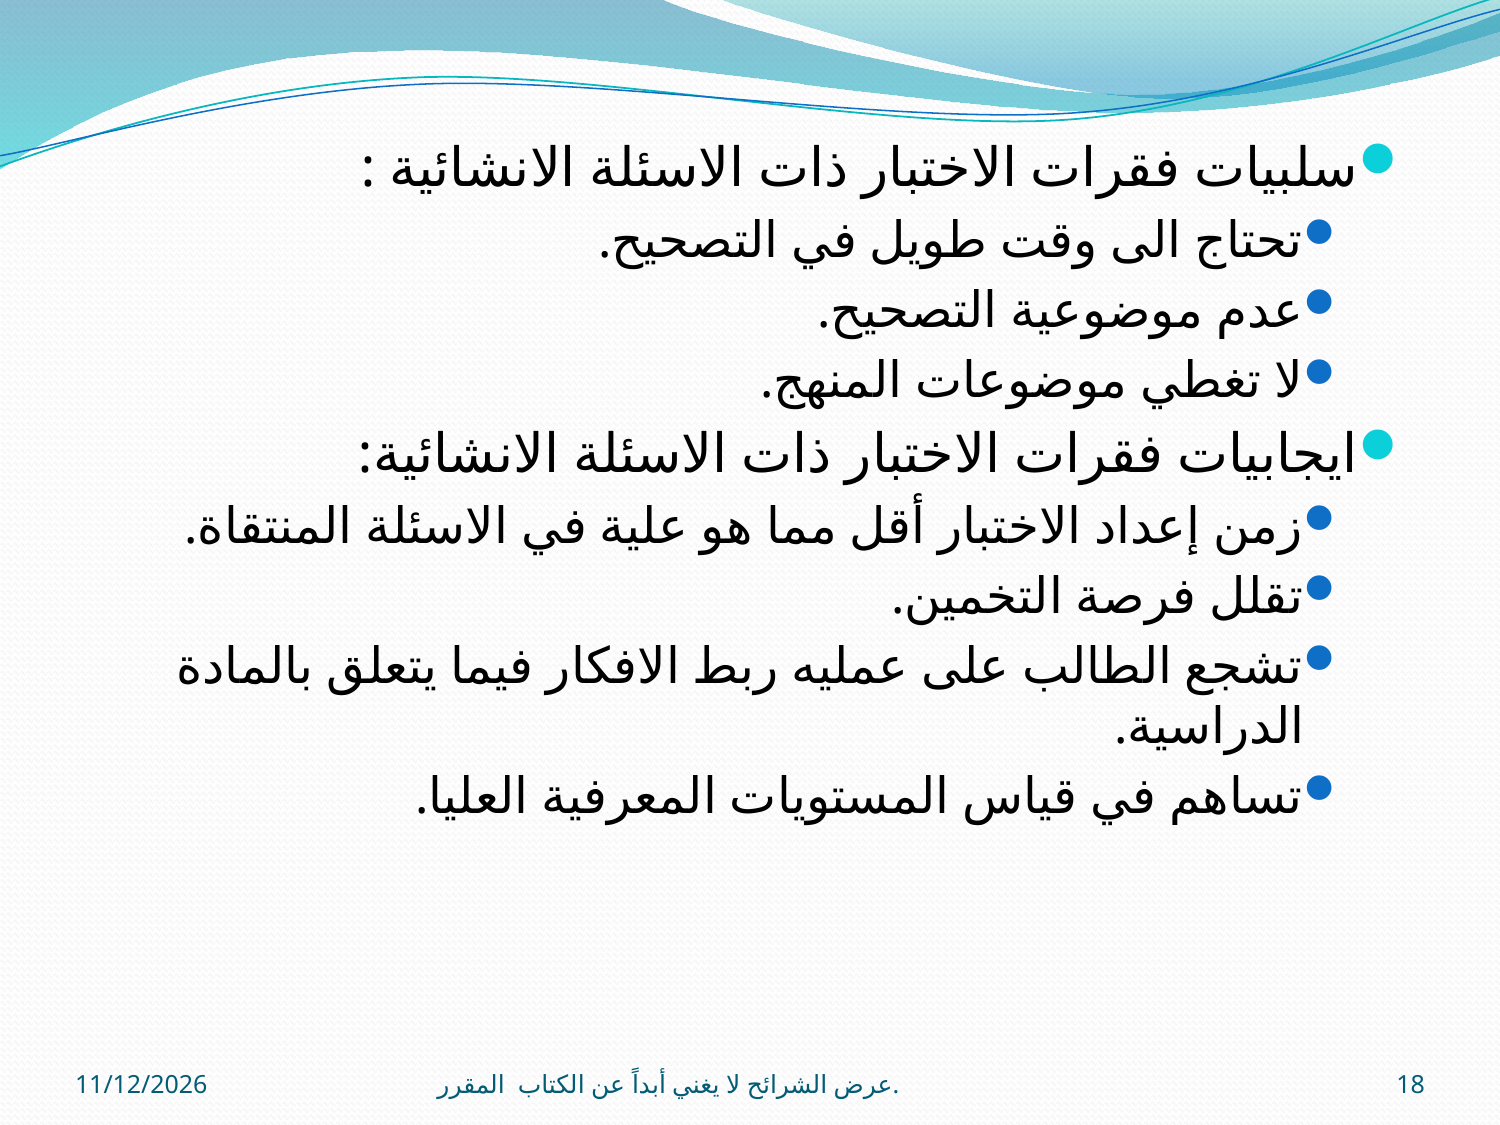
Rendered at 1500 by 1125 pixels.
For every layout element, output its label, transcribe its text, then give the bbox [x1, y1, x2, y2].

list سلبيات فقرات الاختبار ذات الاسئلة الانشائية : تحتاج الى وقت طويل في التصحيح. عدم موضوعية التصحيح. لا تغطي موضوعات المنهج. ايجابيات فقرات الاختبار ذات الاسئلة الانشائية: زمن إعداد الاختبار أقل مما هو علية في الاسئلة المنتقاة. تقلل فرصة التخمين. تشجع الطالب على عمليه ربط الافكار فيما يتعلق بالمادة الدراسية. تساهم في قياس المستويات المعرفية العليا. [75, 125, 1425, 1038]
footer عرض الشرائح لا يغني أبداً عن الكتاب المقرر. [437, 1042, 988, 1103]
slide_number 18 [1299, 1042, 1425, 1103]
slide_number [75, 1042, 425, 1103]
